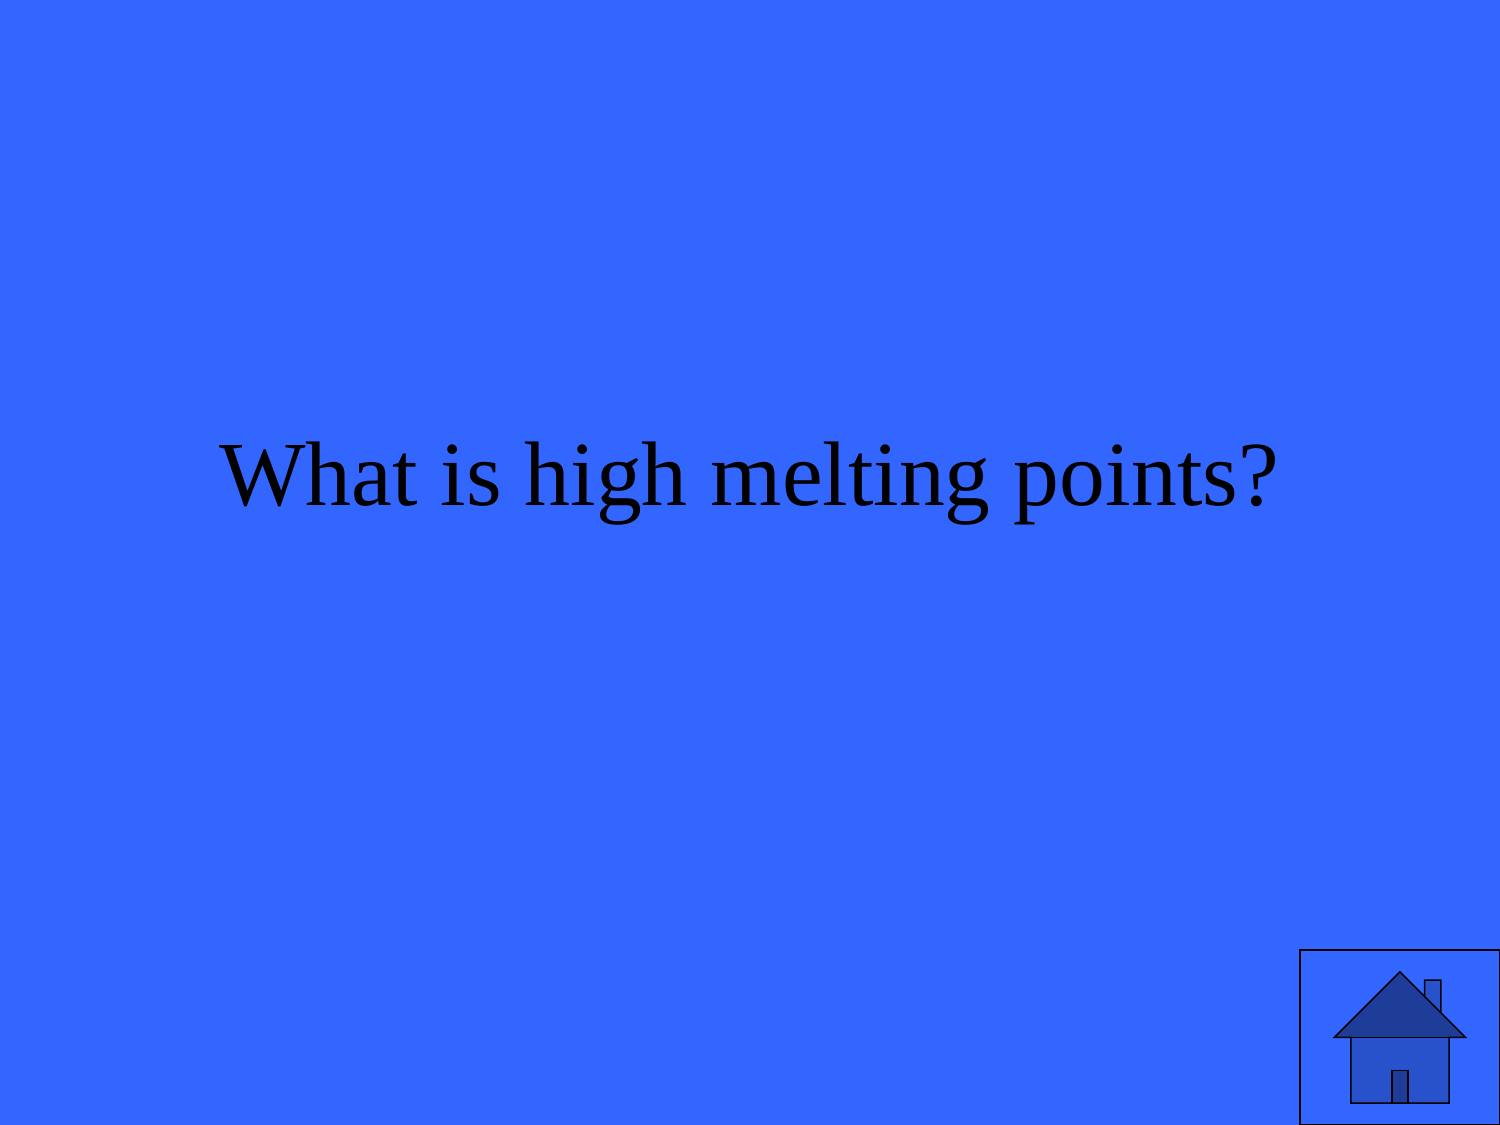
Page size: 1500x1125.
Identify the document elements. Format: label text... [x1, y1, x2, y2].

text_box [1299, 950, 1500, 1125]
title What is high melting points? [112, 374, 1388, 563]
